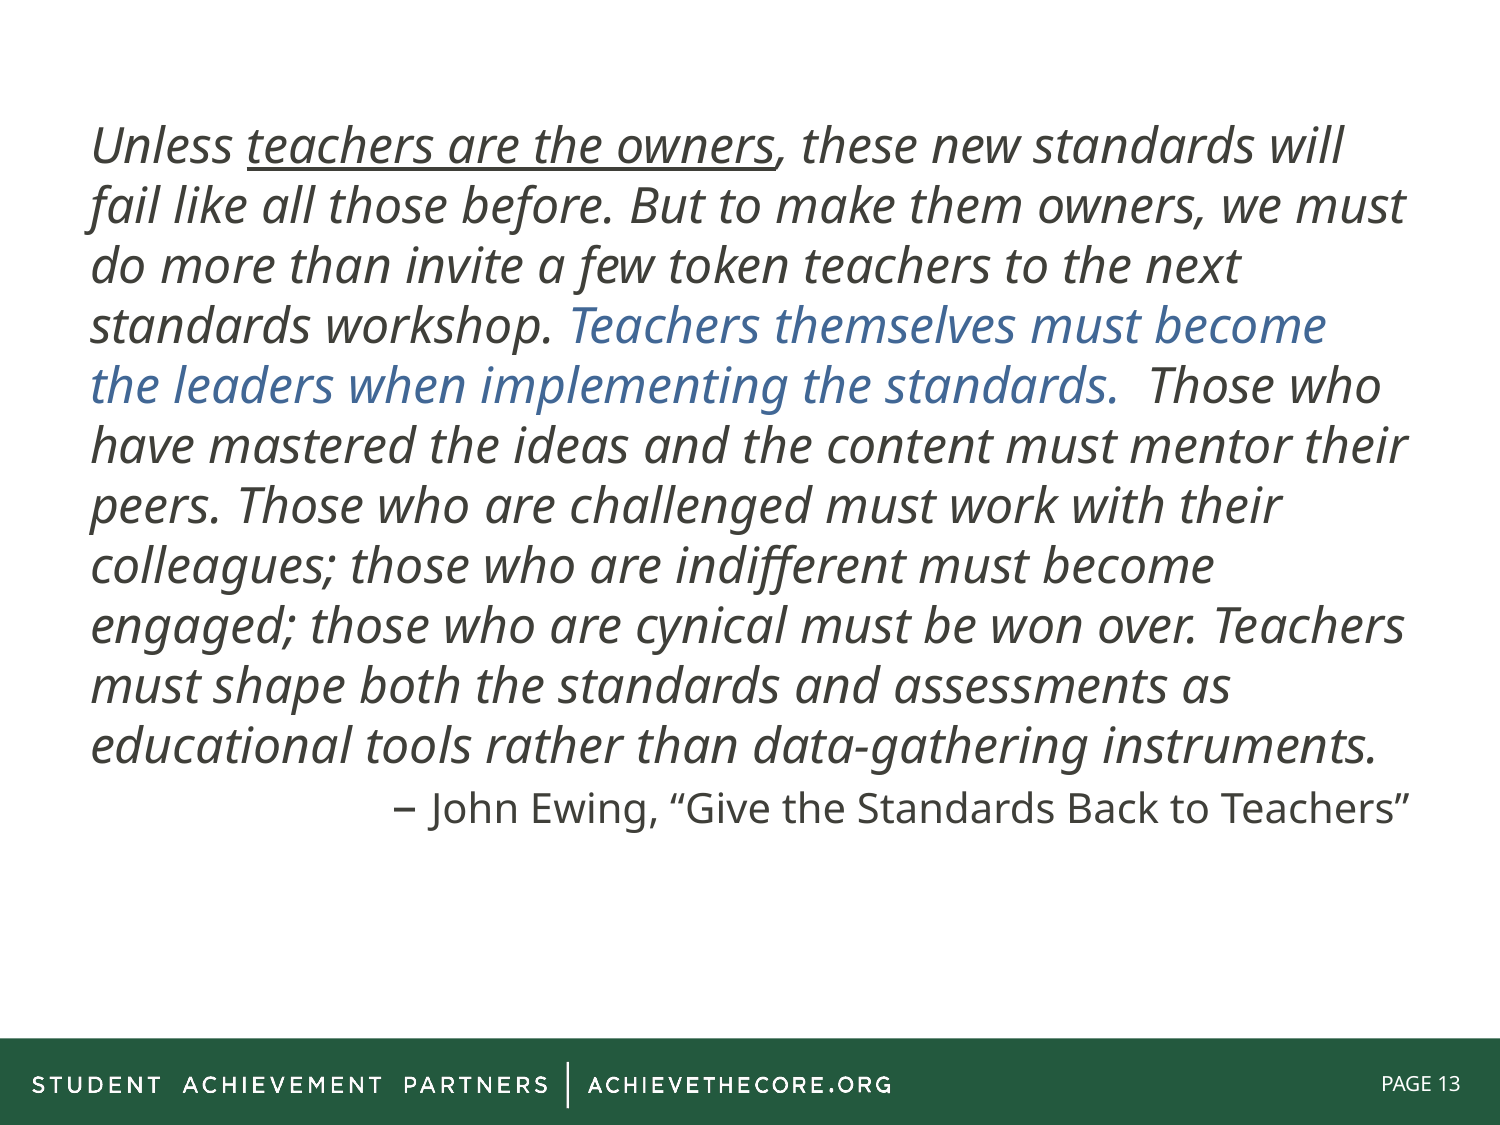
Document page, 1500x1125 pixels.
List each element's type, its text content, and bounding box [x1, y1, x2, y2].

picture [12, 1055, 911, 1112]
list Unless teachers are the owners, these new standards will fail like all those before. But to make them owners, we must do more than invite a few token teachers to the next standards workshop. Teachers themselves must become the leaders when implementing the standards. Those who have mastered the ideas and the content must mentor their peers. Those who are challenged must work with their colleagues; those who are indifferent must become engaged; those who are cynical must be won over. Teachers must shape both the standards and assessments as educational tools rather than data-gathering instruments. – John Ewing, “Give the Standards Back to Teachers” [75, 98, 1425, 999]
